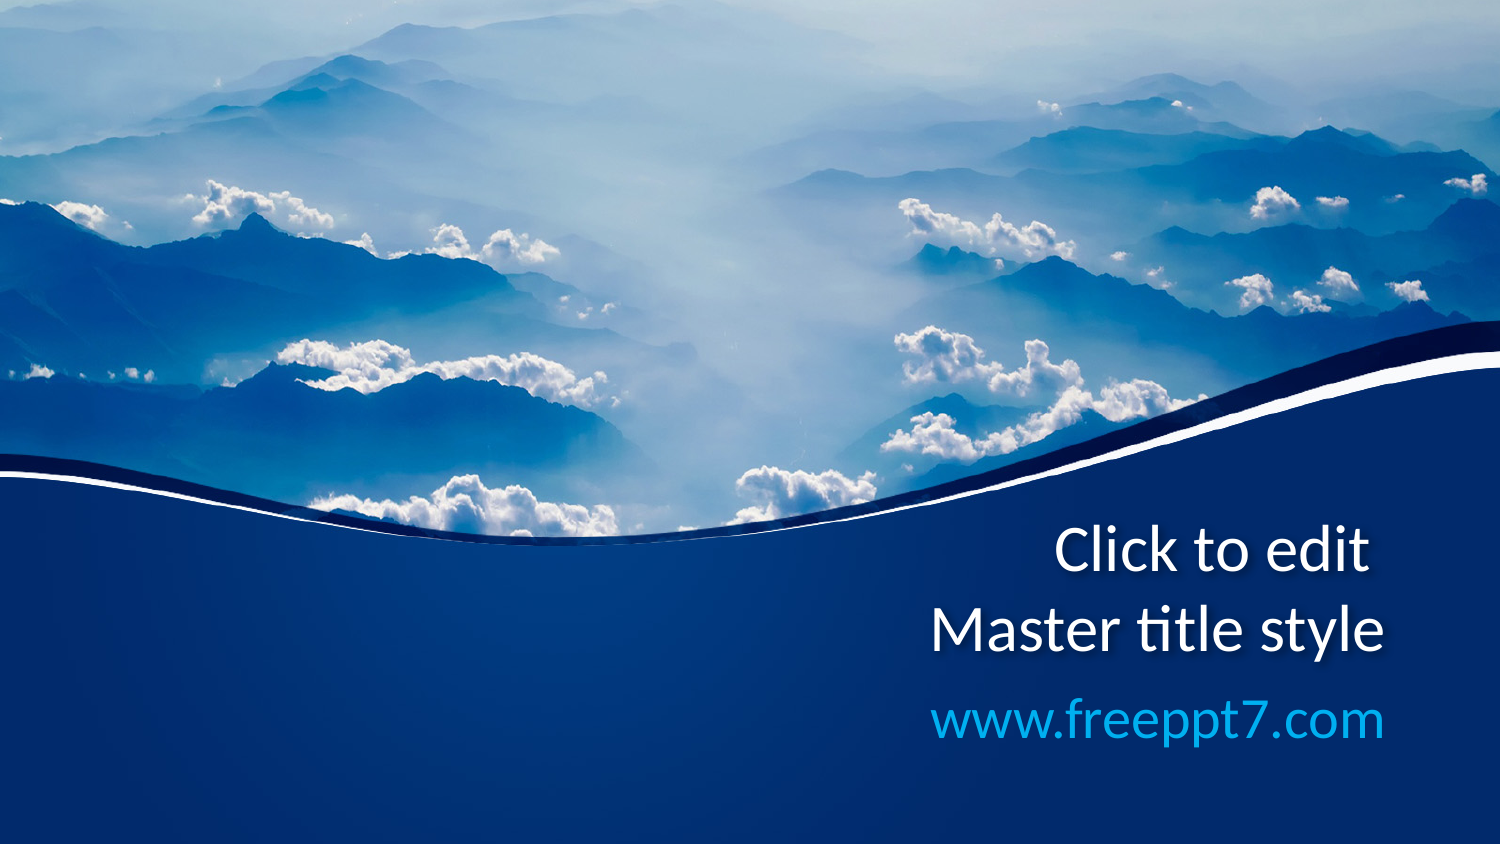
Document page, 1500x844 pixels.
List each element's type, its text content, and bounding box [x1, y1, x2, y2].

subtitle www.freeppt7.com [48, 672, 1402, 773]
title Click to edit Master title style [48, 497, 1402, 672]
picture [0, 0, 1500, 844]
